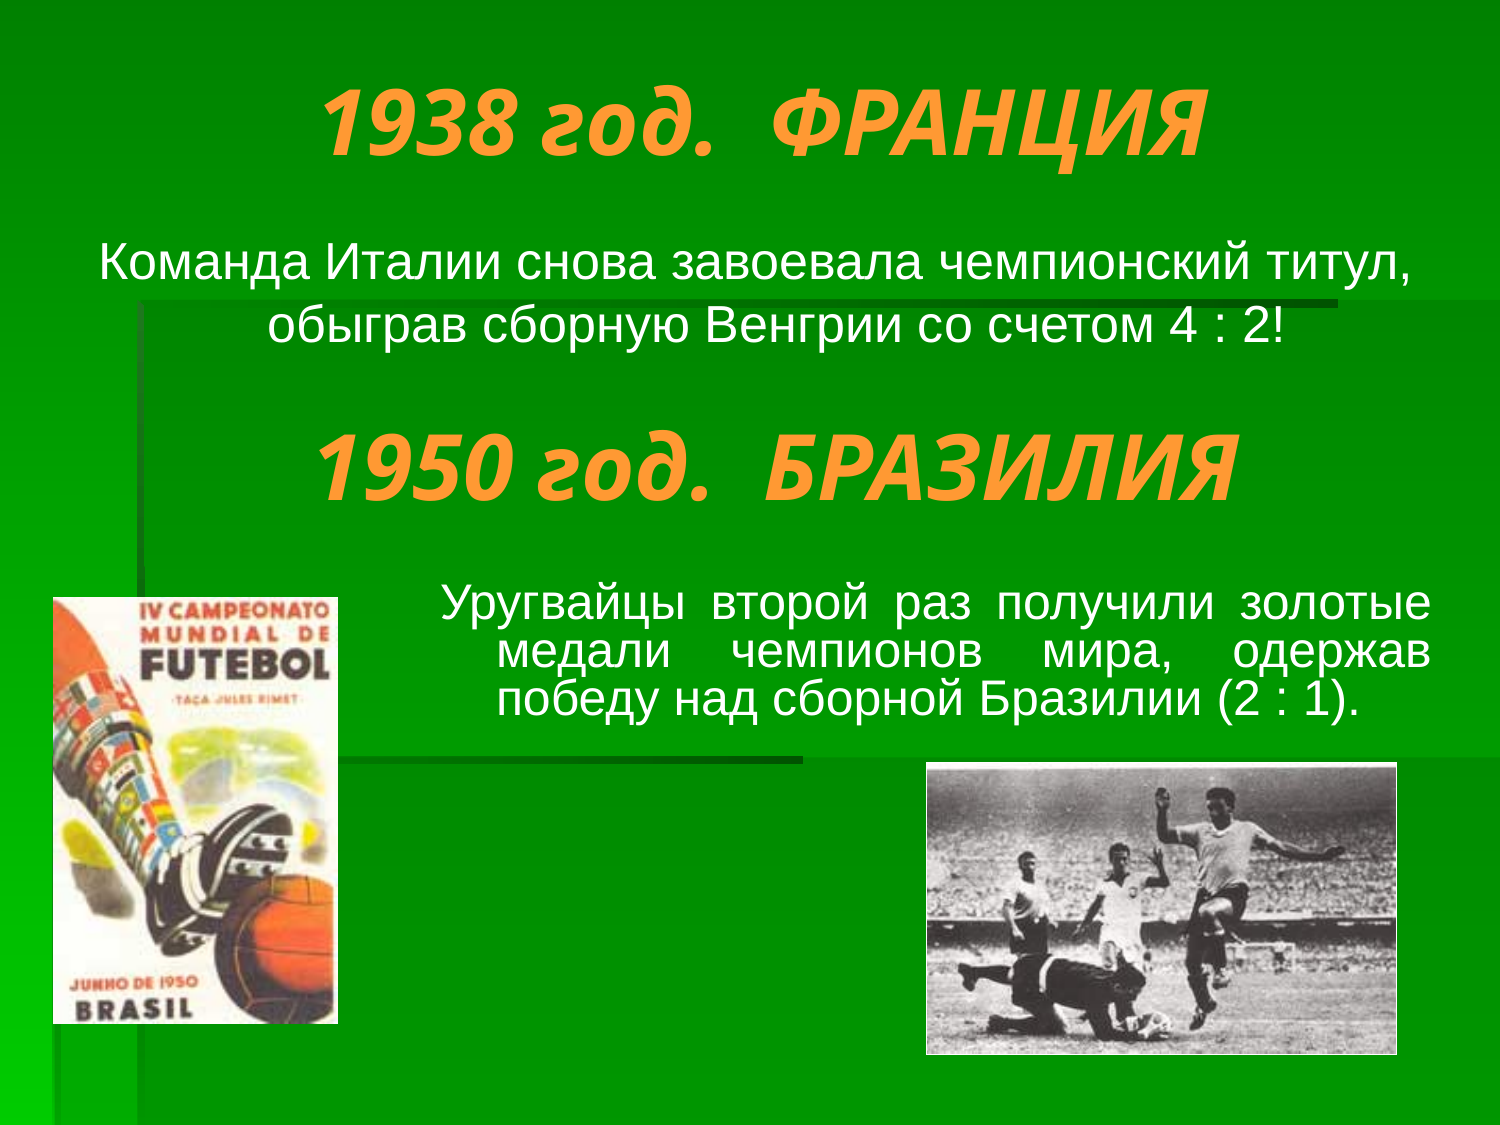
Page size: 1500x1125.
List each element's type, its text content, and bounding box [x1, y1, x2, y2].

text_box Команда Италии снова завоевала чемпионский титул, обыграв сборную Венгрии со счетом 4 : 2! [53, 220, 1459, 362]
picture [926, 763, 1397, 1055]
picture [52, 597, 339, 1024]
title 1938 год. ФРАНЦИЯ [74, 39, 1451, 197]
text_box Уругвайцы второй раз получили золотые медали чемпионов мира, одержав победу над сборной Бразилии (2 : 1). [430, 574, 1447, 733]
text_box 1950 год. БРАЗИЛИЯ [88, 385, 1464, 542]
